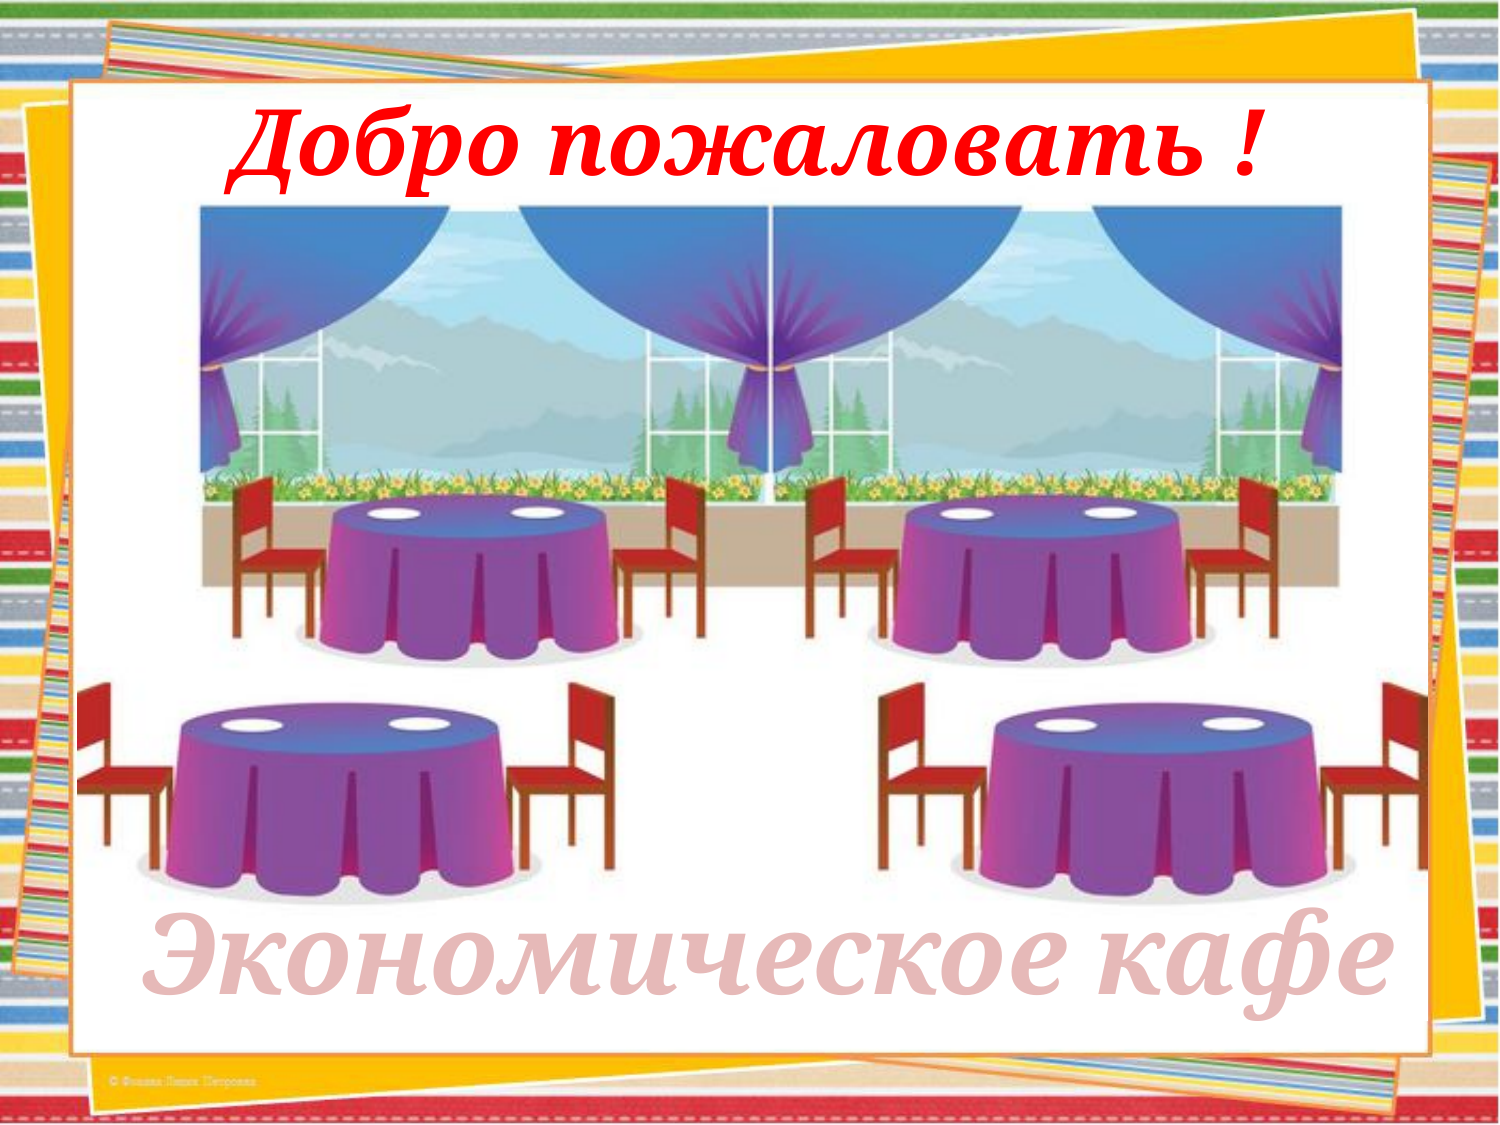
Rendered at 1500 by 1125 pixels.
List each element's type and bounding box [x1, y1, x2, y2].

list [77, 104, 1428, 1021]
picture [0, 0, 1500, 1125]
